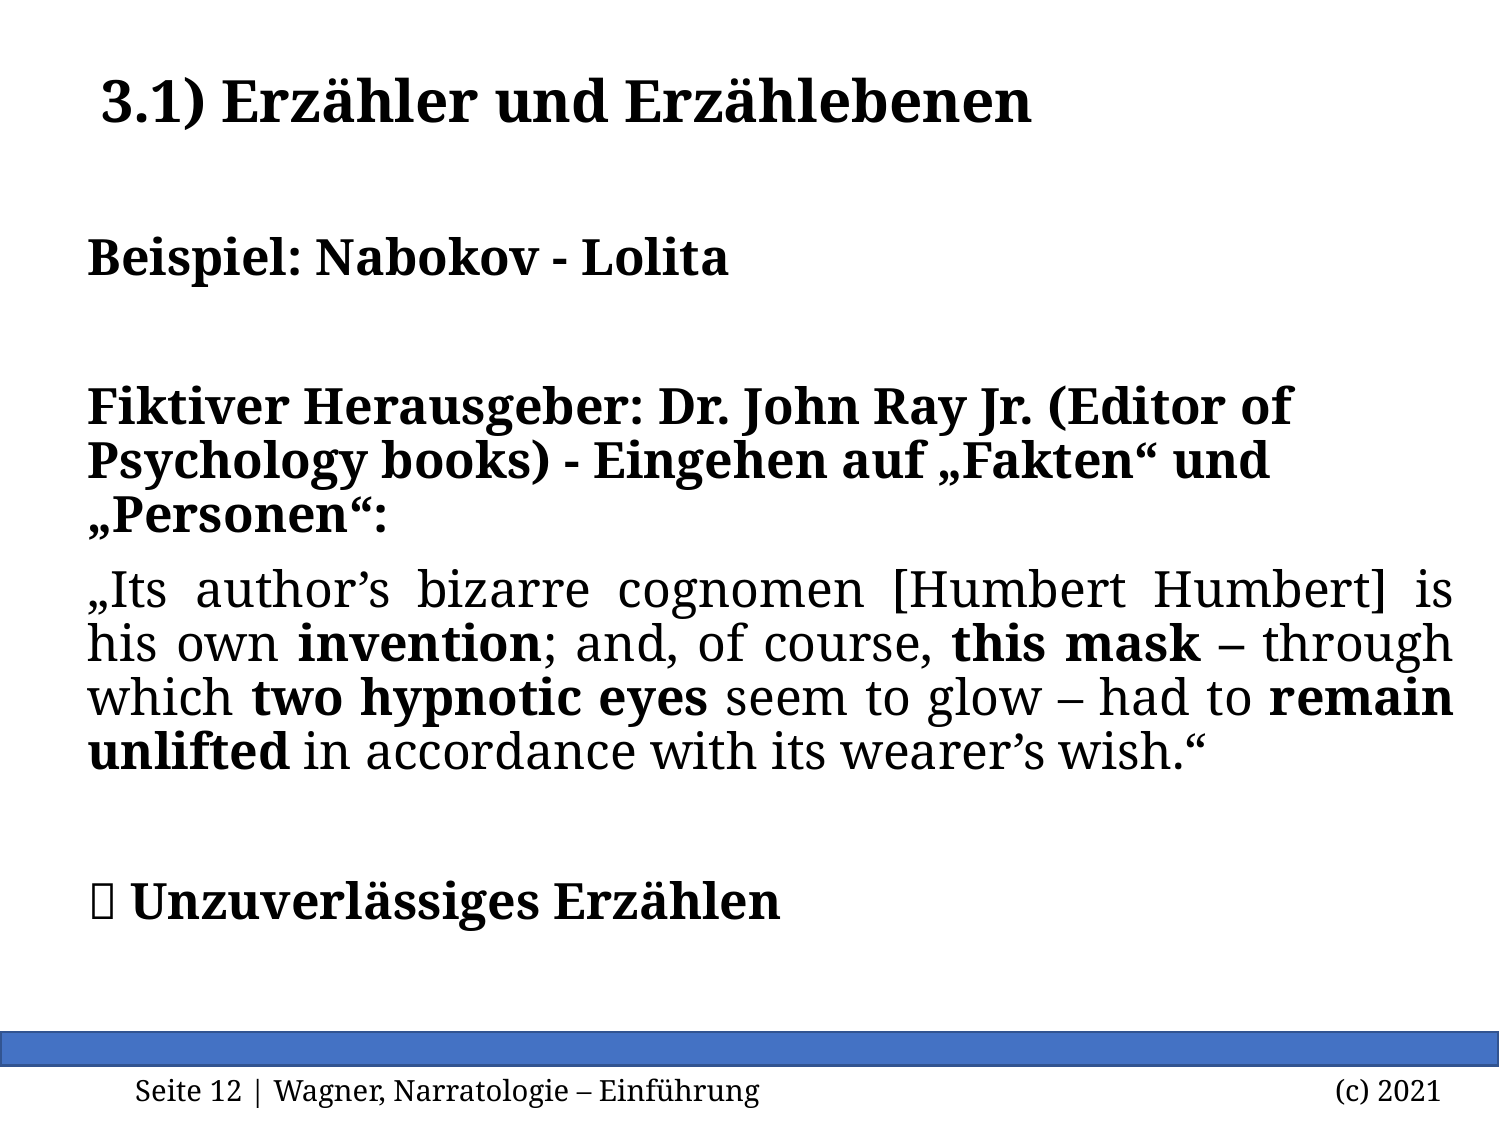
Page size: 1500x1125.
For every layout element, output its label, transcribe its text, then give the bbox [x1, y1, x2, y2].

title 3.1) Erzähler und Erzählebenen [101, 42, 1399, 143]
text_box Beispiel: Nabokov - Lolita Fiktiver Herausgeber: Dr. John Ray Jr. (Editor of Psychology books) - Eingehen auf „Fakten“ und „Personen“: „Its author’s bizarre cognomen [Humbert Humbert] is his own invention; and, of course, this mask – through which two hypnotic eyes seem to glow – had to remain unlifted in accordance with its wearer’s wish.“  Unzuverlässiges Erzählen [72, 143, 1470, 858]
text_box [0, 1031, 1499, 1067]
text_box Seite <Foliennummer> | Wagner, Narratologie – Einführung (c) 2021 [120, 1064, 1500, 1120]
